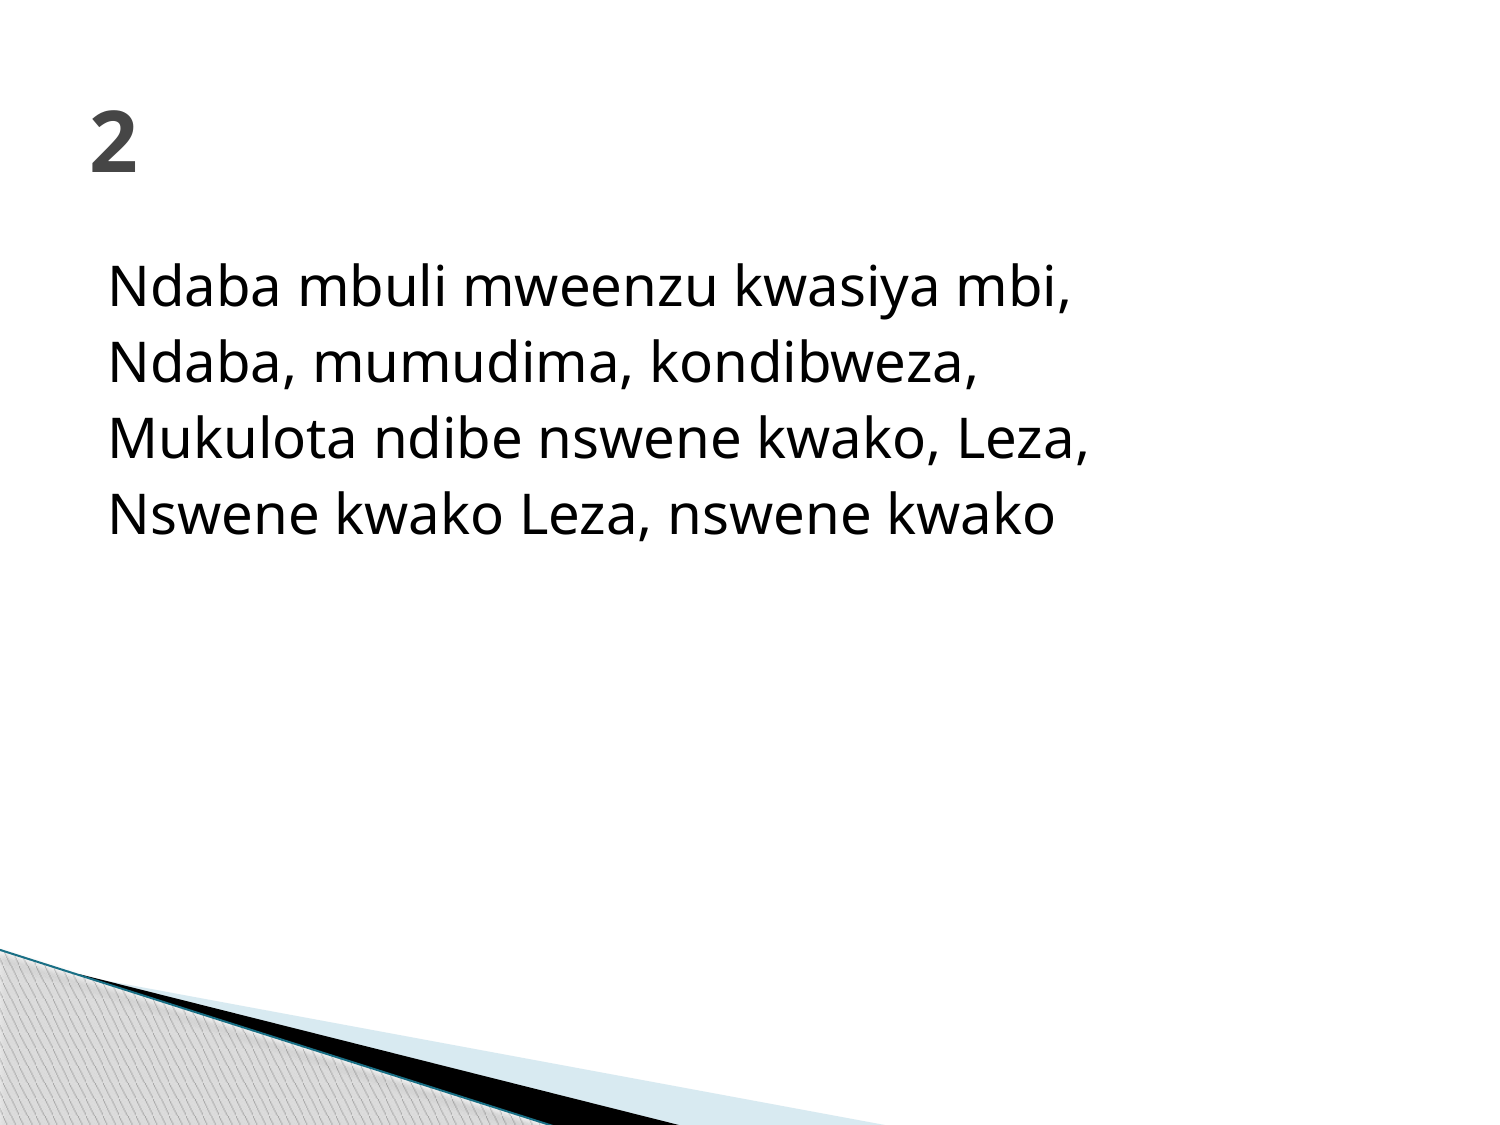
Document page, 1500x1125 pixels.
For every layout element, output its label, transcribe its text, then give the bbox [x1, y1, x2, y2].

list Ndaba mbuli mweenzu kwasiya mbi, Ndaba, mumudima, kondibweza, Mukulota ndibe nswene kwako, Leza, Nswene kwako Leza, nswene kwako [75, 243, 1425, 986]
title 2 [75, 45, 1425, 233]
